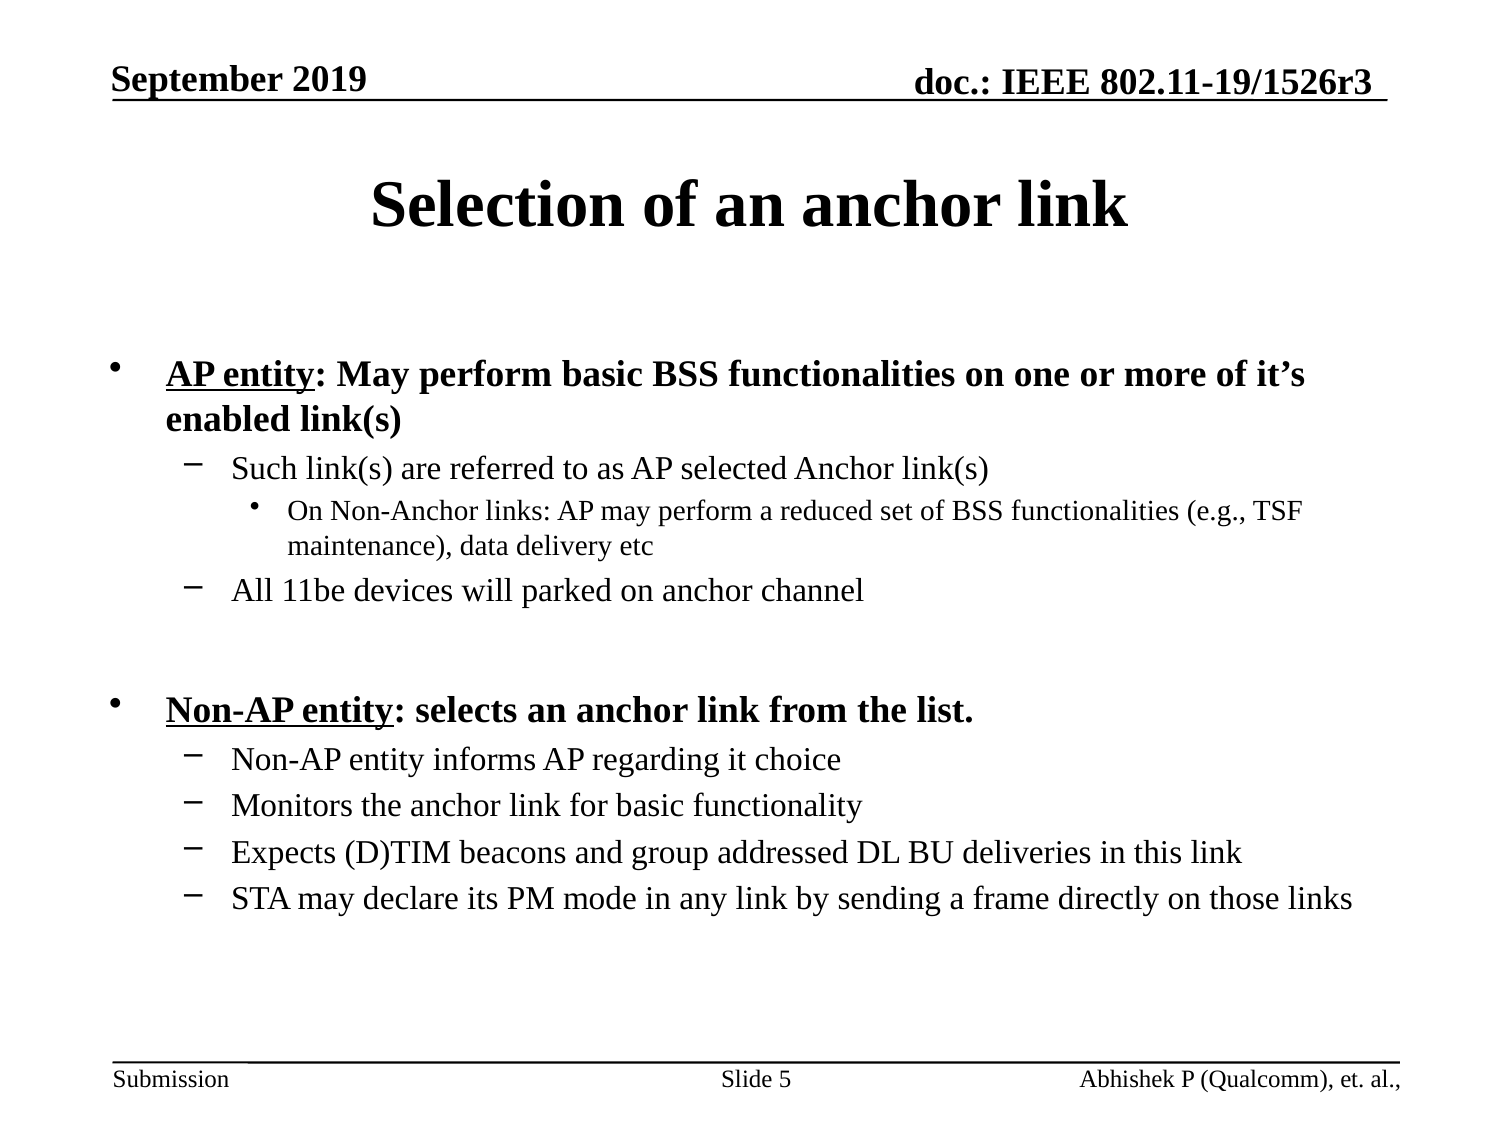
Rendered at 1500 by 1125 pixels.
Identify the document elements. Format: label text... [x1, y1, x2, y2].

list AP entity: May perform basic BSS functionalities on one or more of it’s enabled link(s) Such link(s) are referred to as AP selected Anchor link(s) On Non-Anchor links: AP may perform a reduced set of BSS functionalities (e.g., TSF maintenance), data delivery etc All 11be devices will parked on anchor channel Non-AP entity: selects an anchor link from the list. Non-AP entity informs AP regarding it choice Monitors the anchor link for basic functionality Expects (D)TIM beacons and group addressed DL BU deliveries in this link STA may declare its PM mode in any link by sending a frame directly on those links [93, 341, 1407, 1017]
footer Abhishek P (Qualcomm), et. al., [949, 1061, 1402, 1093]
slide_number Slide 5 [712, 1061, 801, 1093]
title Selection of an anchor link [112, 112, 1388, 288]
